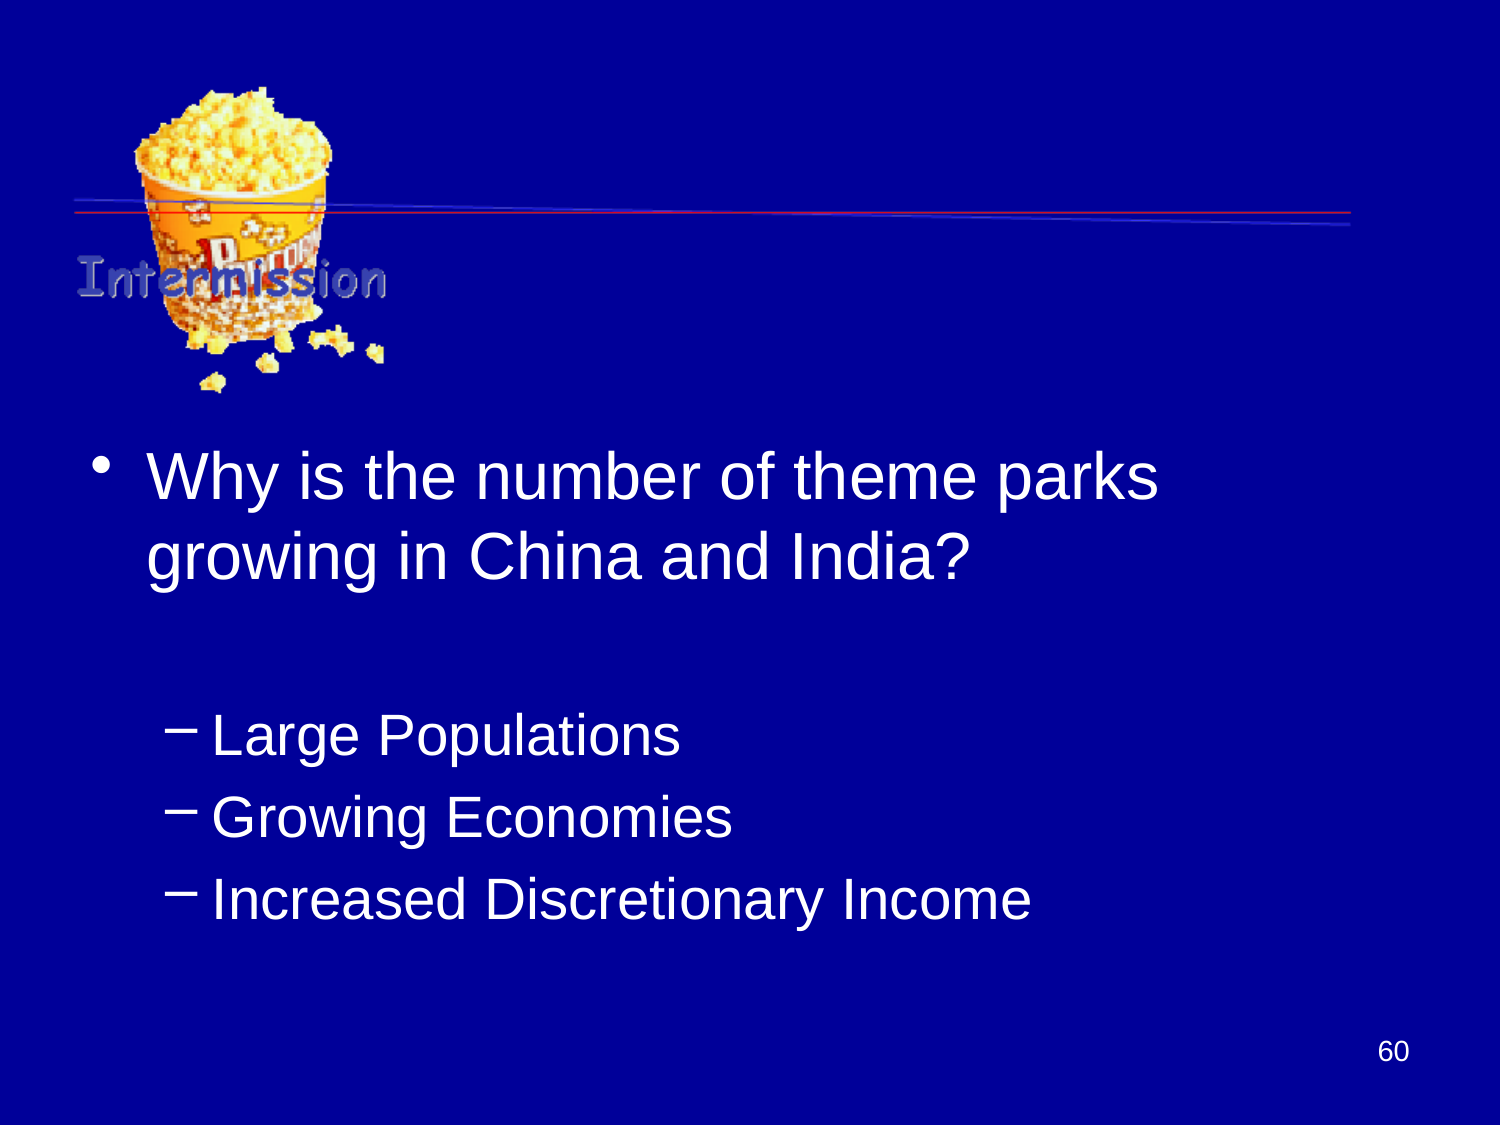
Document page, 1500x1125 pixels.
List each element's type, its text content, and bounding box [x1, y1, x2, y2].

slide_number 60 [1074, 1024, 1425, 1103]
picture [62, 74, 1352, 451]
list Why is the number of theme parks growing in China and India? Large Populations Growing Economies Increased Discretionary Income [74, 424, 1388, 1001]
